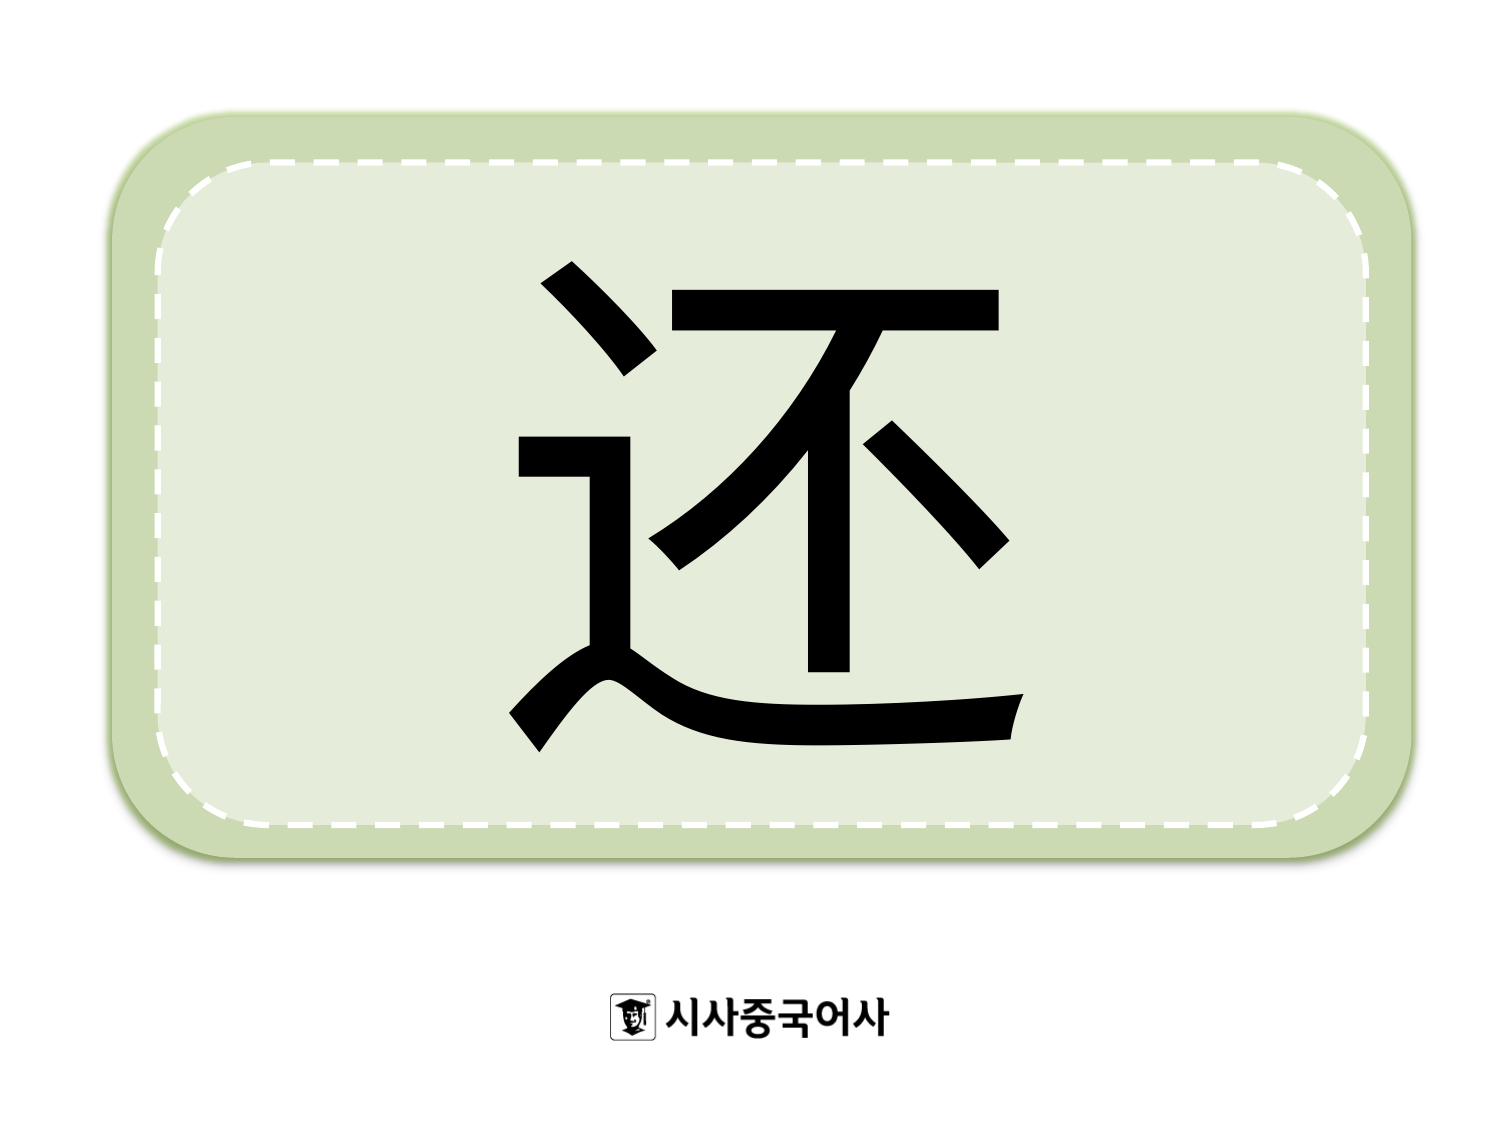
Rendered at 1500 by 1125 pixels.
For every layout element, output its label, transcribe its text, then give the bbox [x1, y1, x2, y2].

text_box 还 [162, 160, 1371, 824]
picture [602, 987, 898, 1047]
